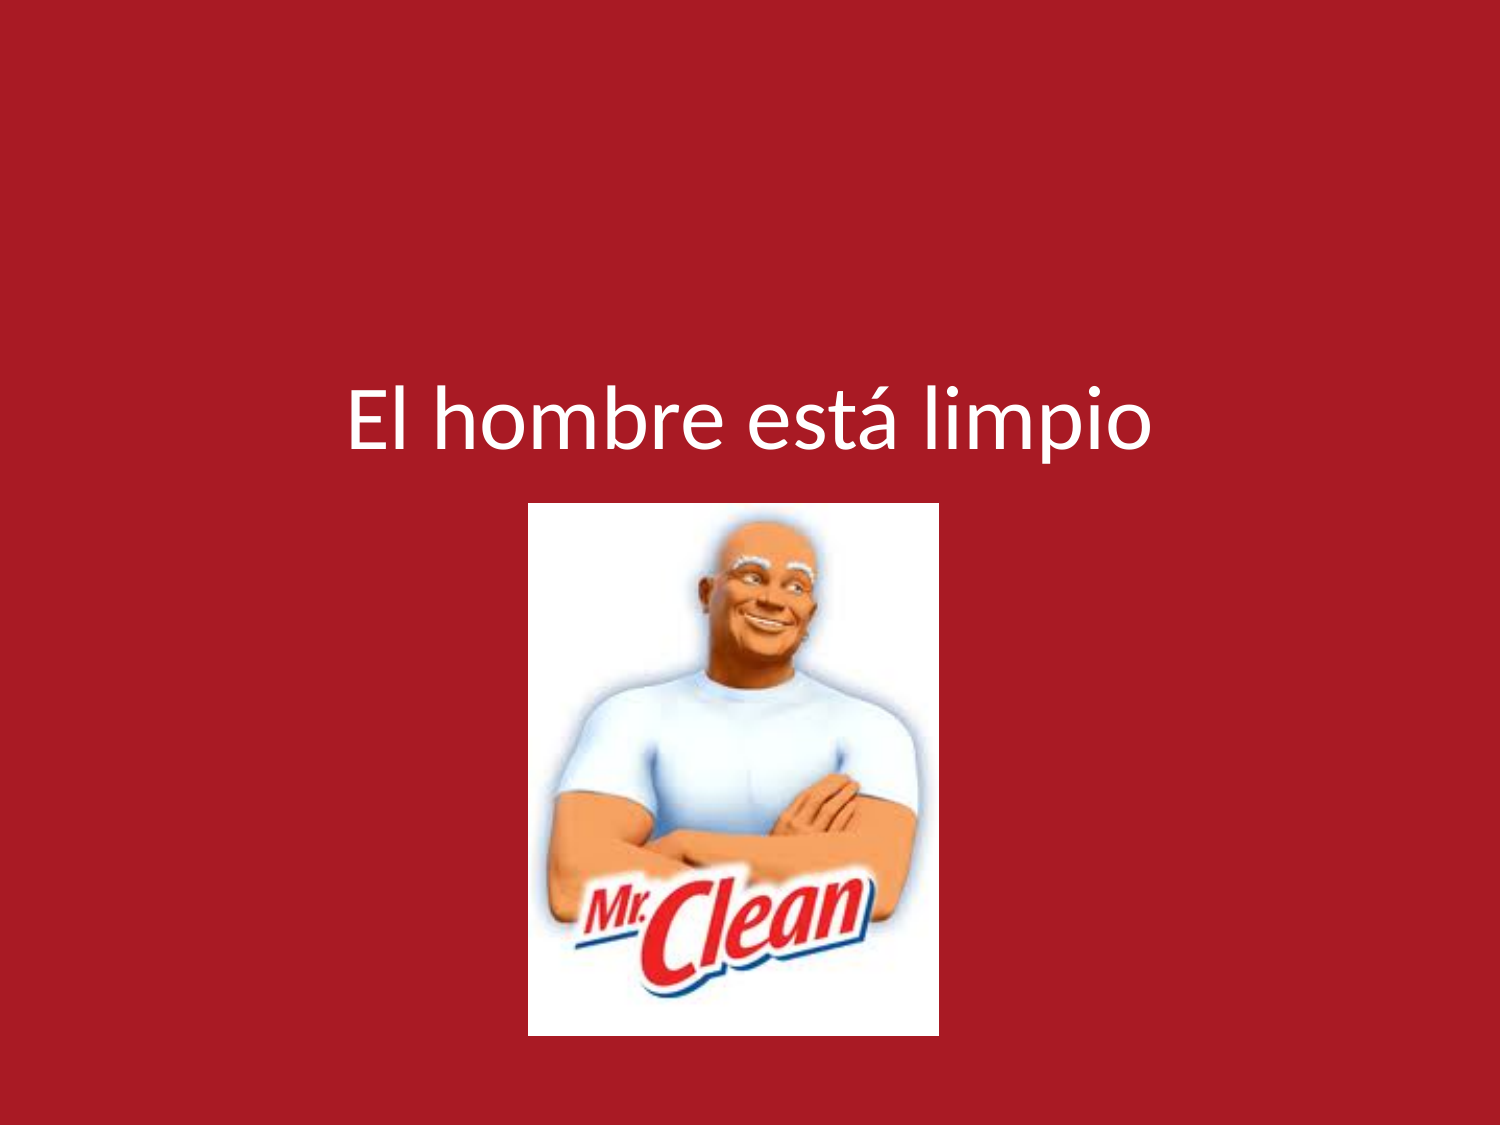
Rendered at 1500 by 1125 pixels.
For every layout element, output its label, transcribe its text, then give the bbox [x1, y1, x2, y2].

title El hombre está limpio [75, 45, 1425, 1002]
picture [527, 503, 939, 1036]
